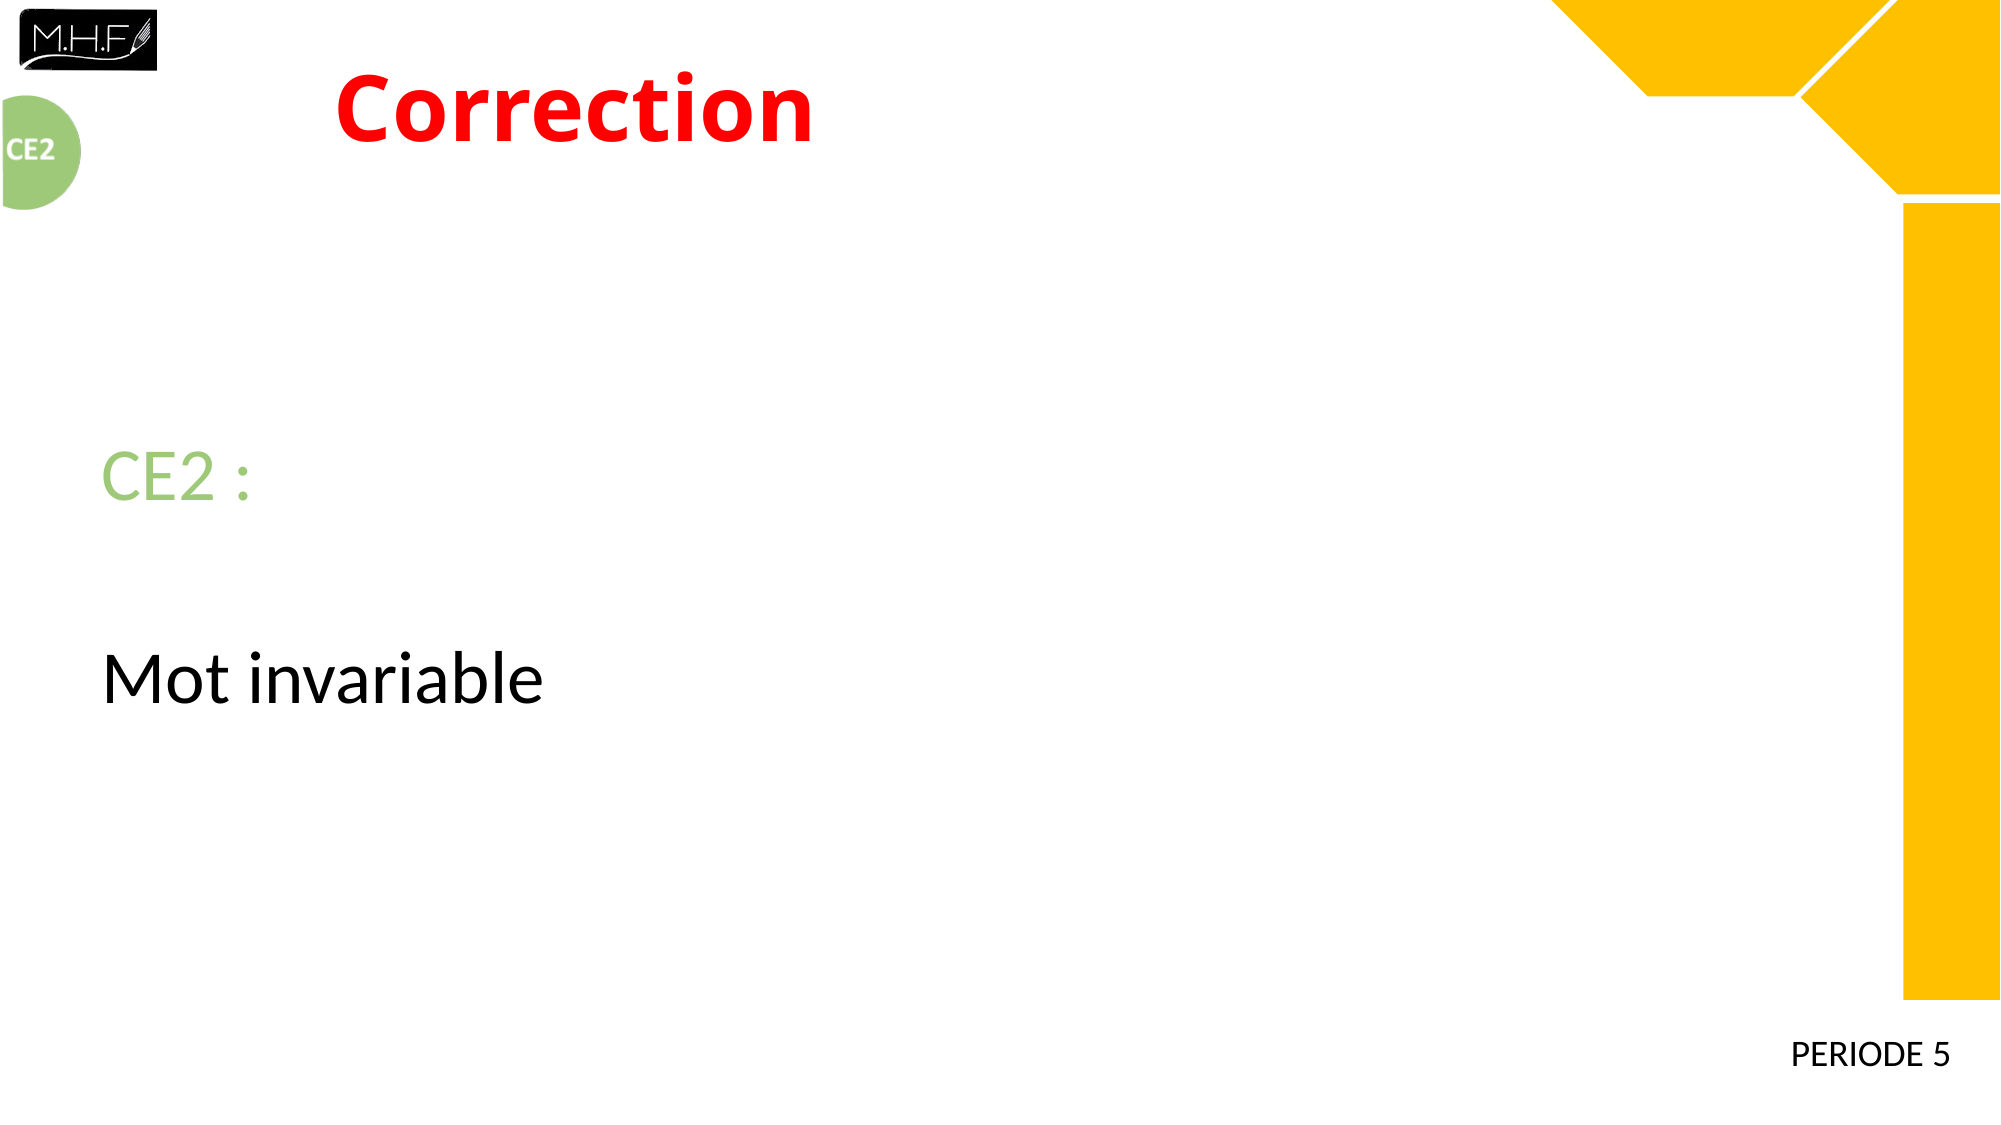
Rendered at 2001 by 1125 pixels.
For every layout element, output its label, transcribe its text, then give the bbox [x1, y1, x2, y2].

text_box [1799, 0, 2000, 196]
picture [0, 95, 101, 210]
text_box PERIODE 5 [1362, 1021, 1967, 1125]
text_box [1902, 202, 2000, 1001]
list CE2 : Mot invariable [86, 300, 1748, 1069]
picture [16, 7, 157, 74]
title Correction [318, 3, 1865, 221]
text_box [1549, 0, 1892, 98]
